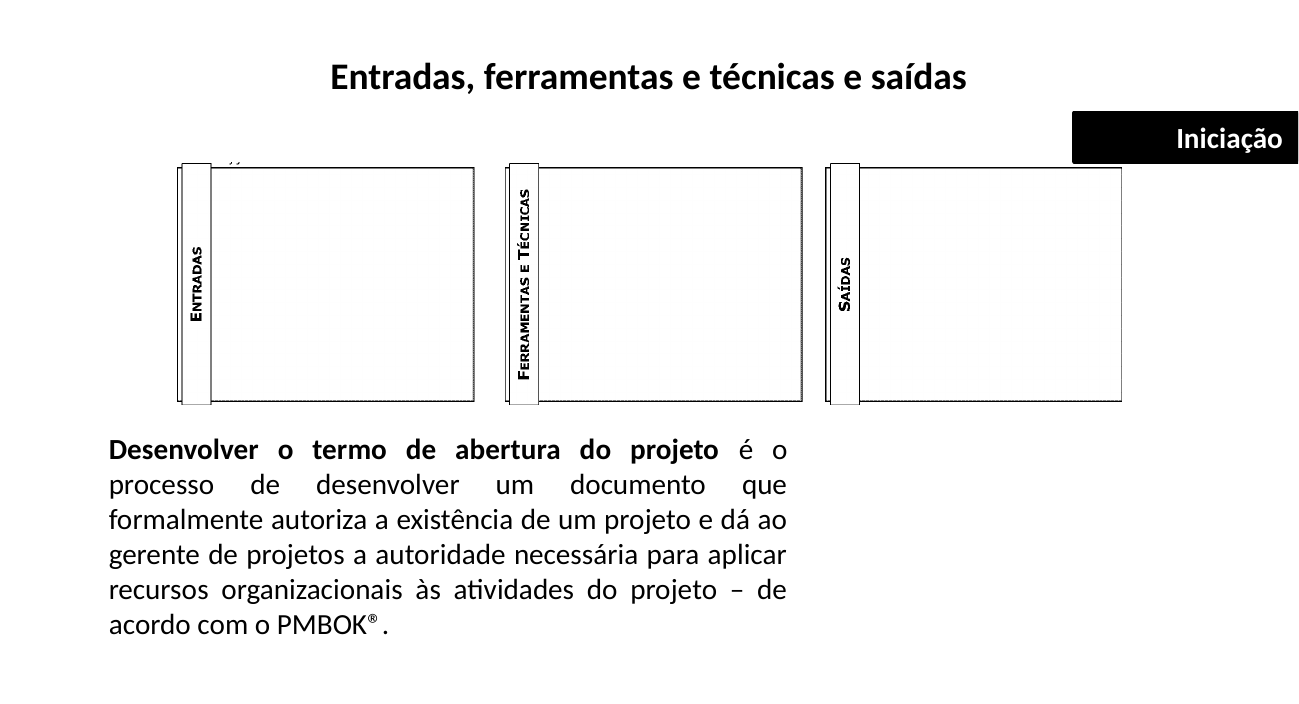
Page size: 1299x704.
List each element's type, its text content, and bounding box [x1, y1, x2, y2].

picture [176, 162, 1122, 405]
text_box Entradas, ferramentas e técnicas e saídas [0, 44, 1299, 106]
text_box Iniciação [1074, 112, 1299, 162]
text_box Desenvolver o termo de abertura do projeto é o processo de desenvolver um documento que formalmente autoriza a existência de um projeto e dá ao gerente de projetos a autoridade necessária para aplicar recursos organizacionais às atividades do projeto – de acordo com o PMBOK®. [93, 422, 803, 650]
